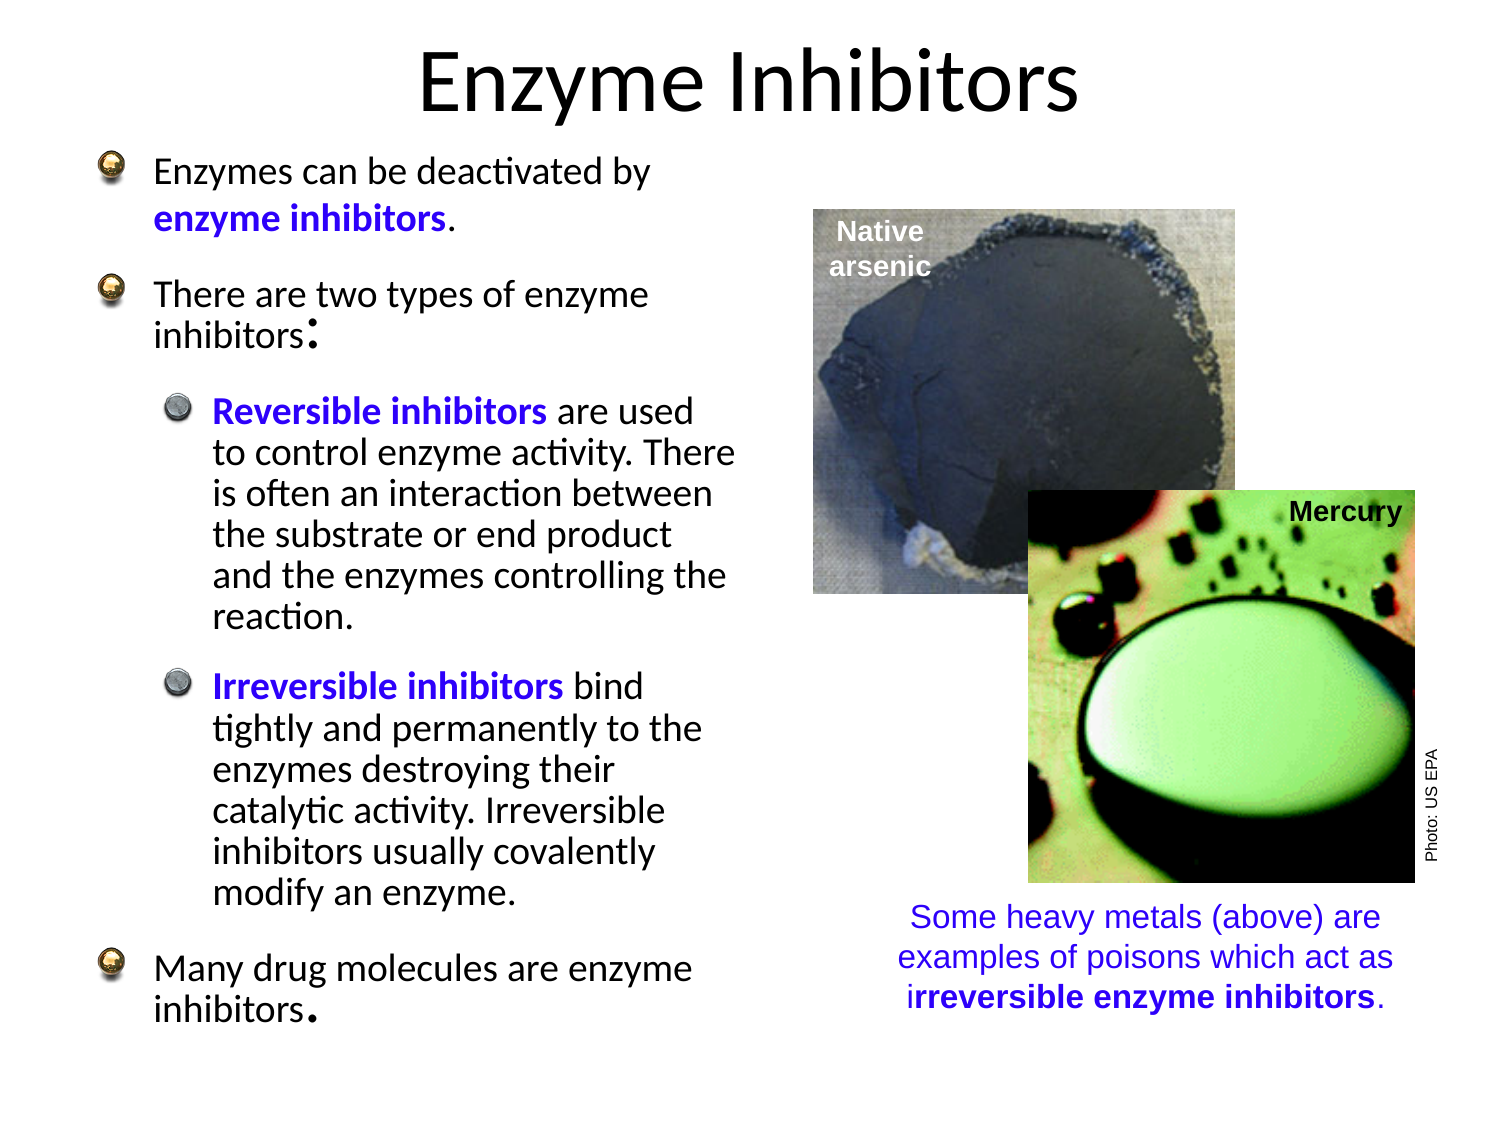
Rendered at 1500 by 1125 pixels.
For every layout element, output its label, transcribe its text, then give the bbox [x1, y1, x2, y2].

picture [161, 392, 194, 426]
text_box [806, 209, 1236, 594]
picture [97, 273, 125, 310]
picture [161, 667, 194, 701]
picture [97, 947, 125, 984]
picture [97, 150, 125, 187]
list Enzymes can be deactivated by enzyme inhibitors. There are two types of enzyme inhibitors: Reversible inhibitors are used to control enzyme activity. There is often an interaction between the substrate or end product and the enzymes controlling the reaction. Irreversible inhibitors bind tightly and permanently to the enzymes destroying their catalytic activity. Irreversible inhibitors usually covalently modify an enzyme. Many drug molecules are enzyme inhibitors. [82, 137, 752, 1088]
title Enzyme Inhibitors [0, 1, 1500, 138]
text_box Some heavy metals (above) are examples of poisons which act as irreversible enzyme inhibitors. [858, 895, 1421, 1053]
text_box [1028, 490, 1444, 888]
